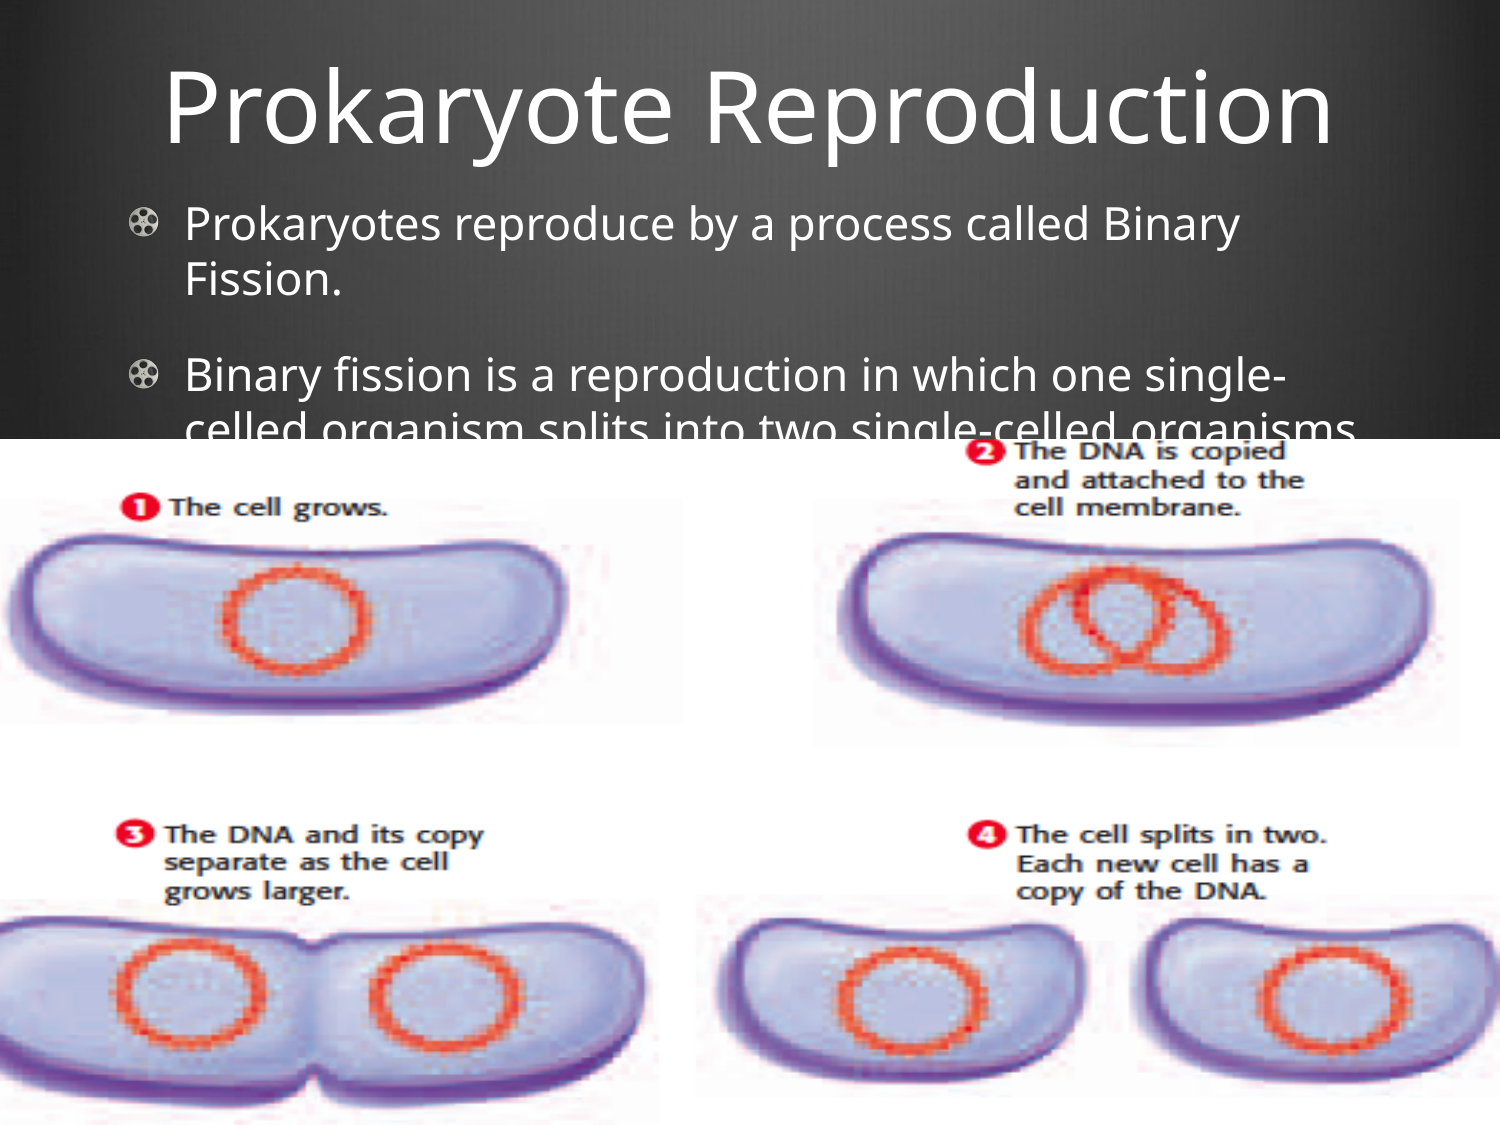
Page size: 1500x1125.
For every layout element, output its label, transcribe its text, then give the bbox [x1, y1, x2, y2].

picture [0, 439, 1500, 1125]
picture [127, 357, 160, 390]
list Prokaryotes reproduce by a process called Binary Fission. Binary fission is a reproduction in which one single-celled organism splits into two single-celled organisms. [112, 186, 1388, 432]
title Prokaryote Reproduction [112, 19, 1388, 186]
picture [127, 205, 160, 238]
